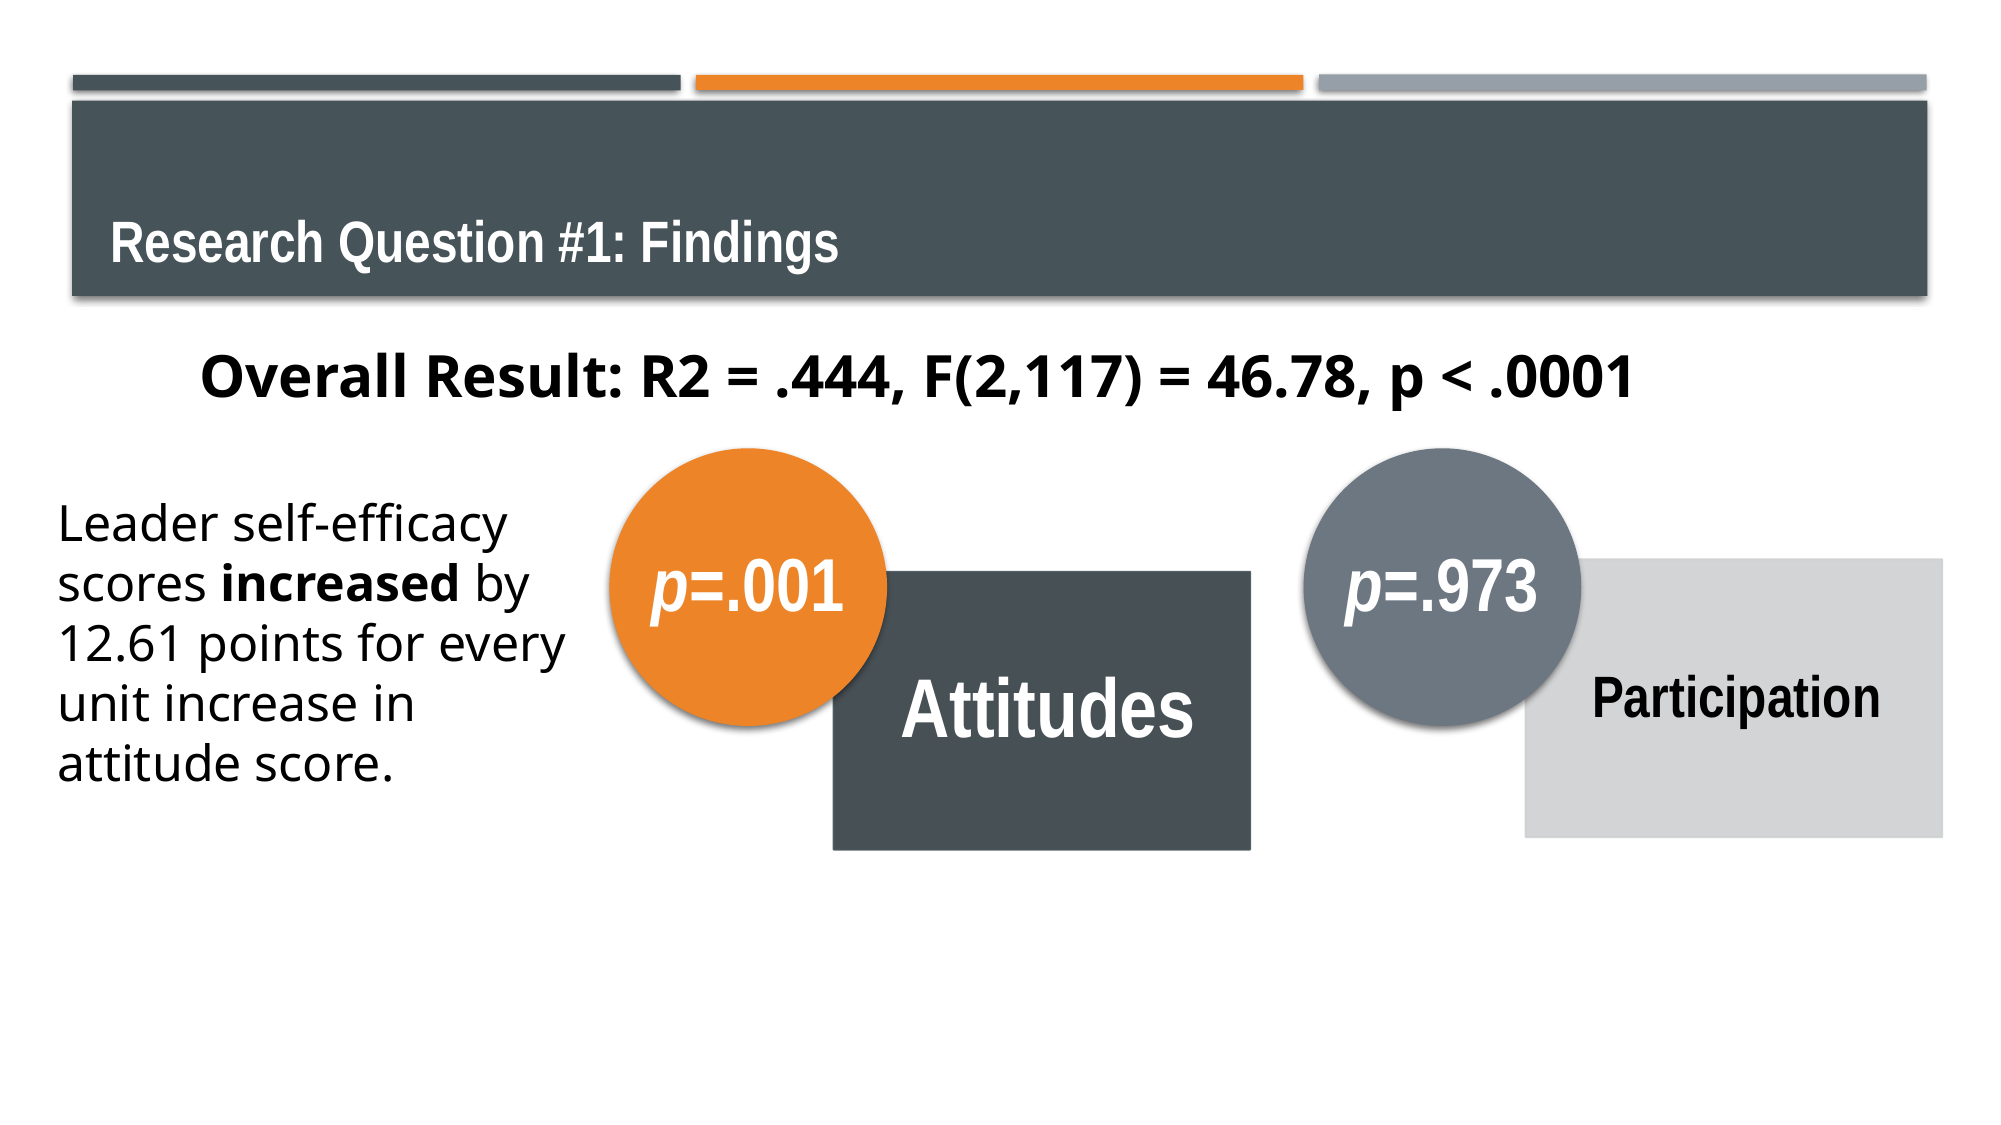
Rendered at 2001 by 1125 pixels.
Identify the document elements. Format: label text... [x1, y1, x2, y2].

text_box Overall Result: R2 = .444, F(2,117) = 46.78, p < .0001 [184, 331, 602, 417]
text_box Leader self-efficacy scores increased by 12.61 points for every unit increase in attitude score. [42, 483, 581, 799]
title Research Question #1: Findings [95, 115, 1905, 282]
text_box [608, 197, 1943, 1088]
